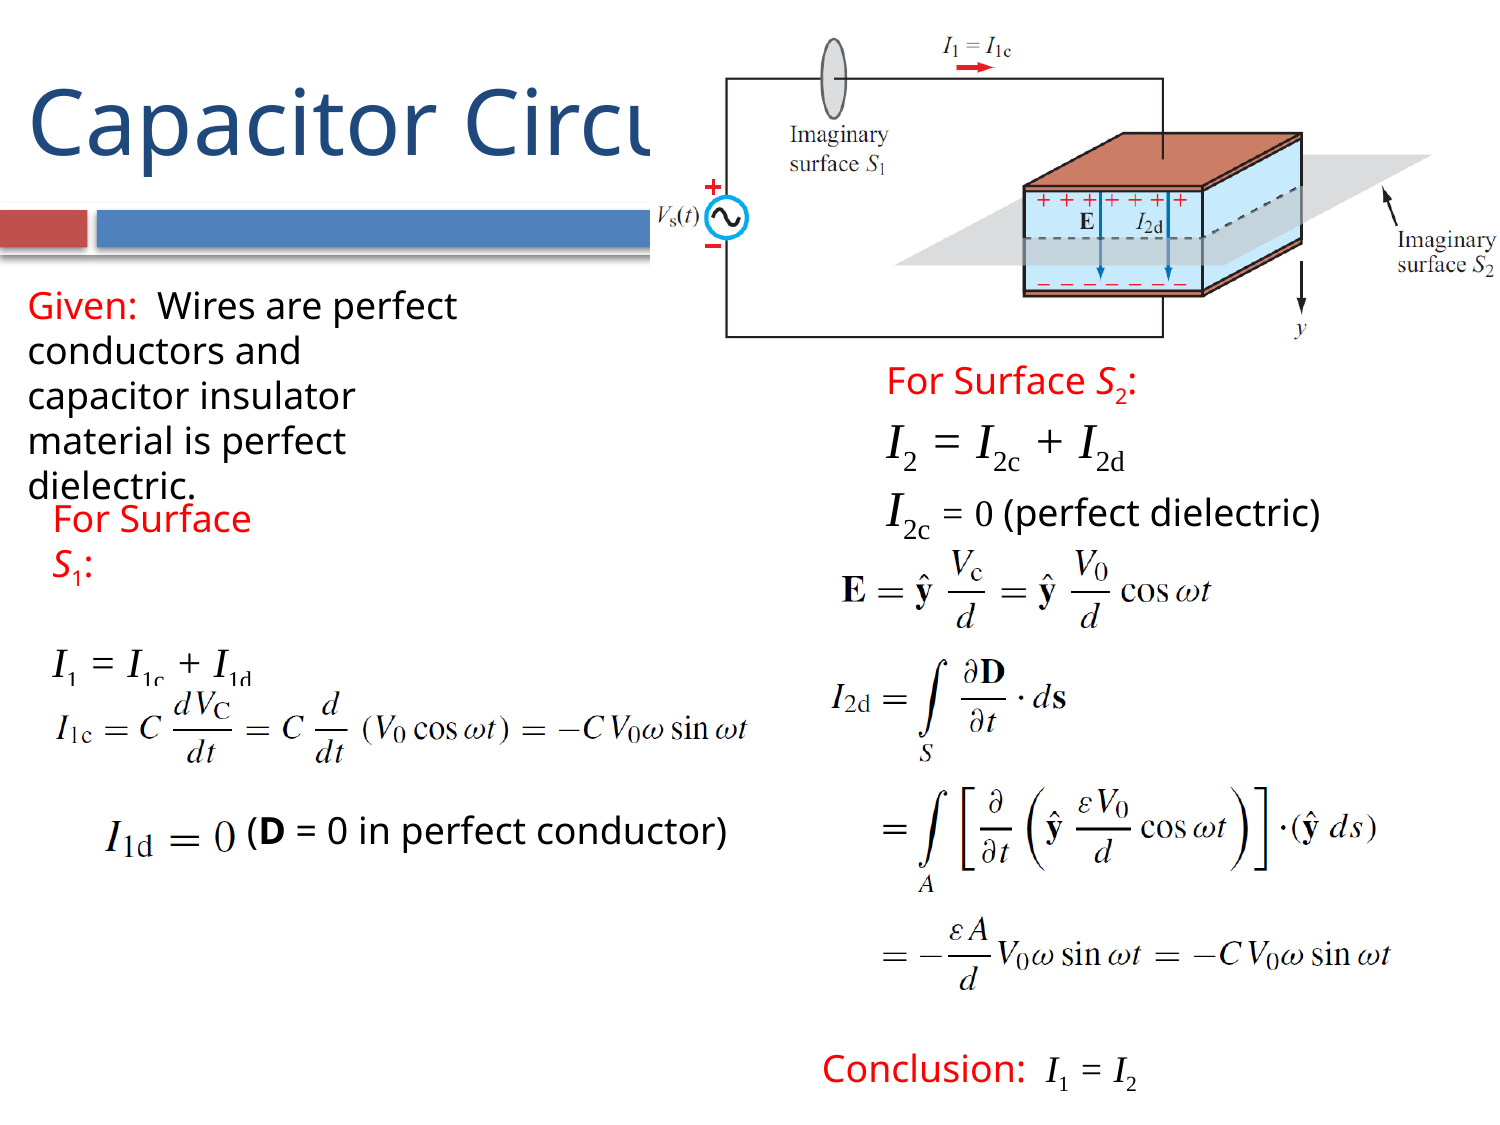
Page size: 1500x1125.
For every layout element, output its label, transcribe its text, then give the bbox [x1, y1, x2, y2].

picture [824, 649, 1395, 996]
text_box For Surface S1: I1 = I1c + I1d [37, 487, 302, 791]
text_box (D = 0 in perfect conductor) [232, 799, 743, 860]
picture [99, 816, 238, 863]
picture [837, 540, 1213, 632]
text_box Given: Wires are perfect conductors and capacitor insulator material is perfect dielectric. [12, 274, 488, 515]
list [649, 24, 1500, 345]
text_box For Surface S2: I2 = I2c + I2d I2c = 0 (perfect dielectric) [871, 354, 1336, 648]
title Capacitor Circuit [12, 37, 643, 200]
text_box Conclusion: I1 = I2 [807, 1037, 1152, 1104]
picture [49, 686, 751, 766]
